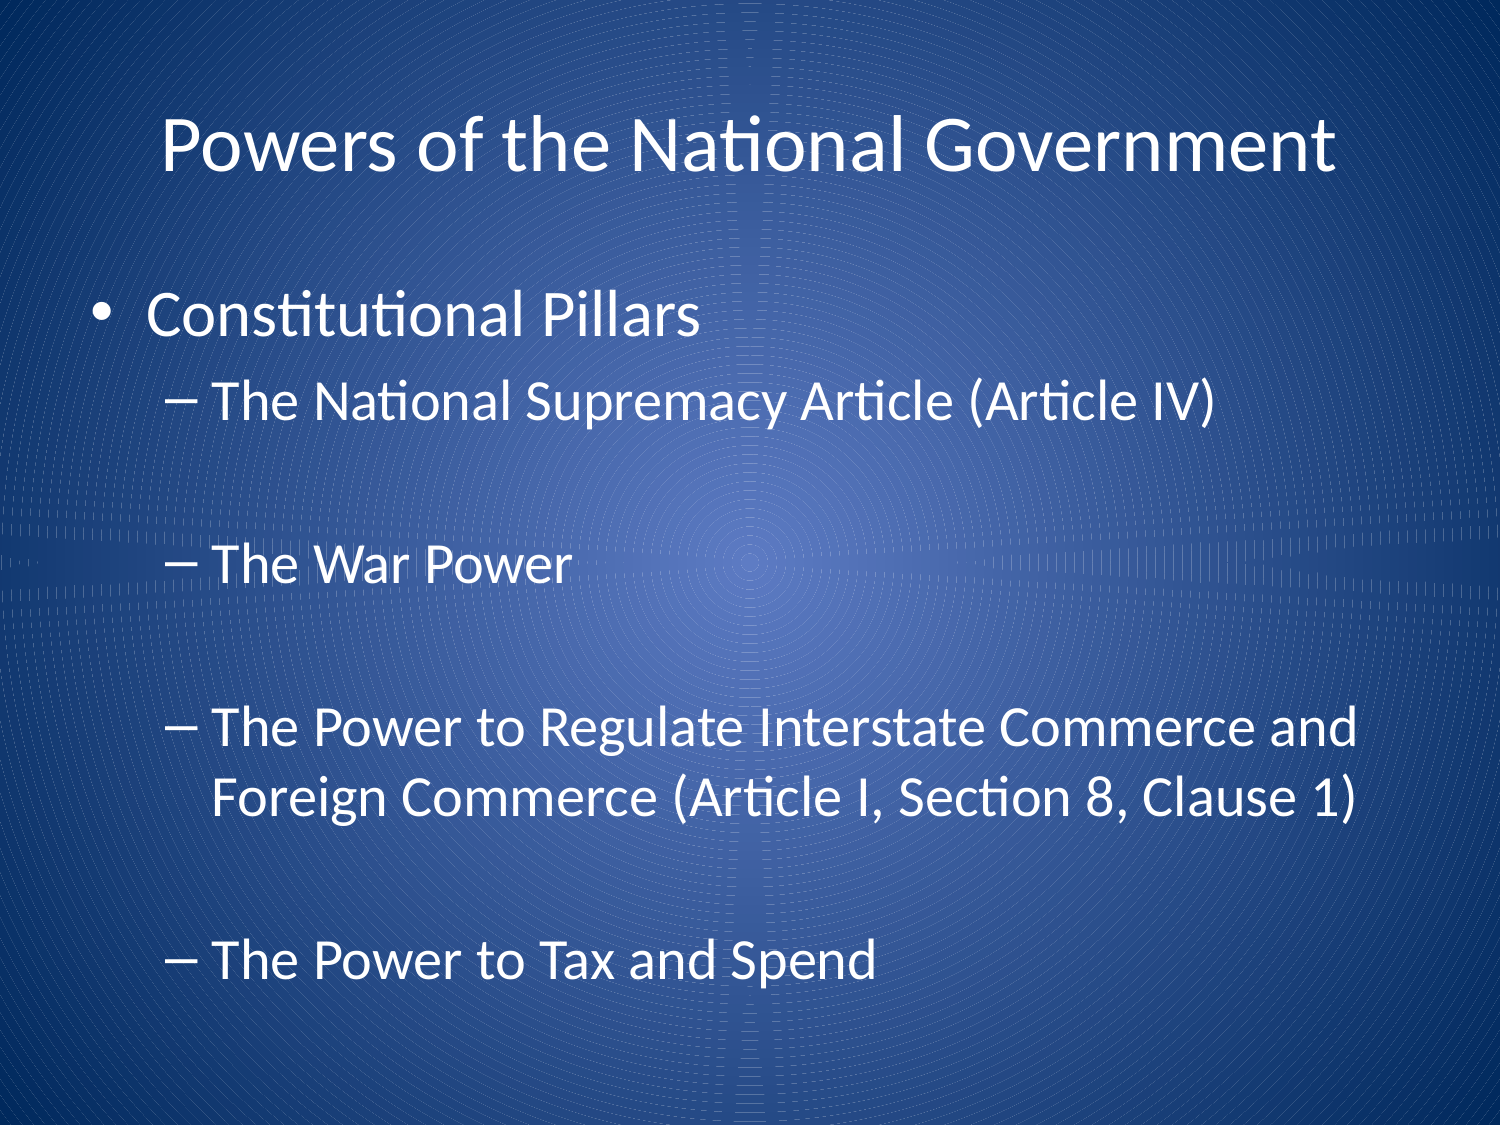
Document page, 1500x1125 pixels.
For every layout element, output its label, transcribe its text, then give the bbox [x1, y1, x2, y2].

title Powers of the National Government [75, 45, 1425, 233]
list Constitutional Pillars The National Supremacy Article (Article IV) The War Power The Power to Regulate Interstate Commerce and Foreign Commerce (Article I, Section 8, Clause 1) The Power to Tax and Spend [75, 262, 1425, 1005]
